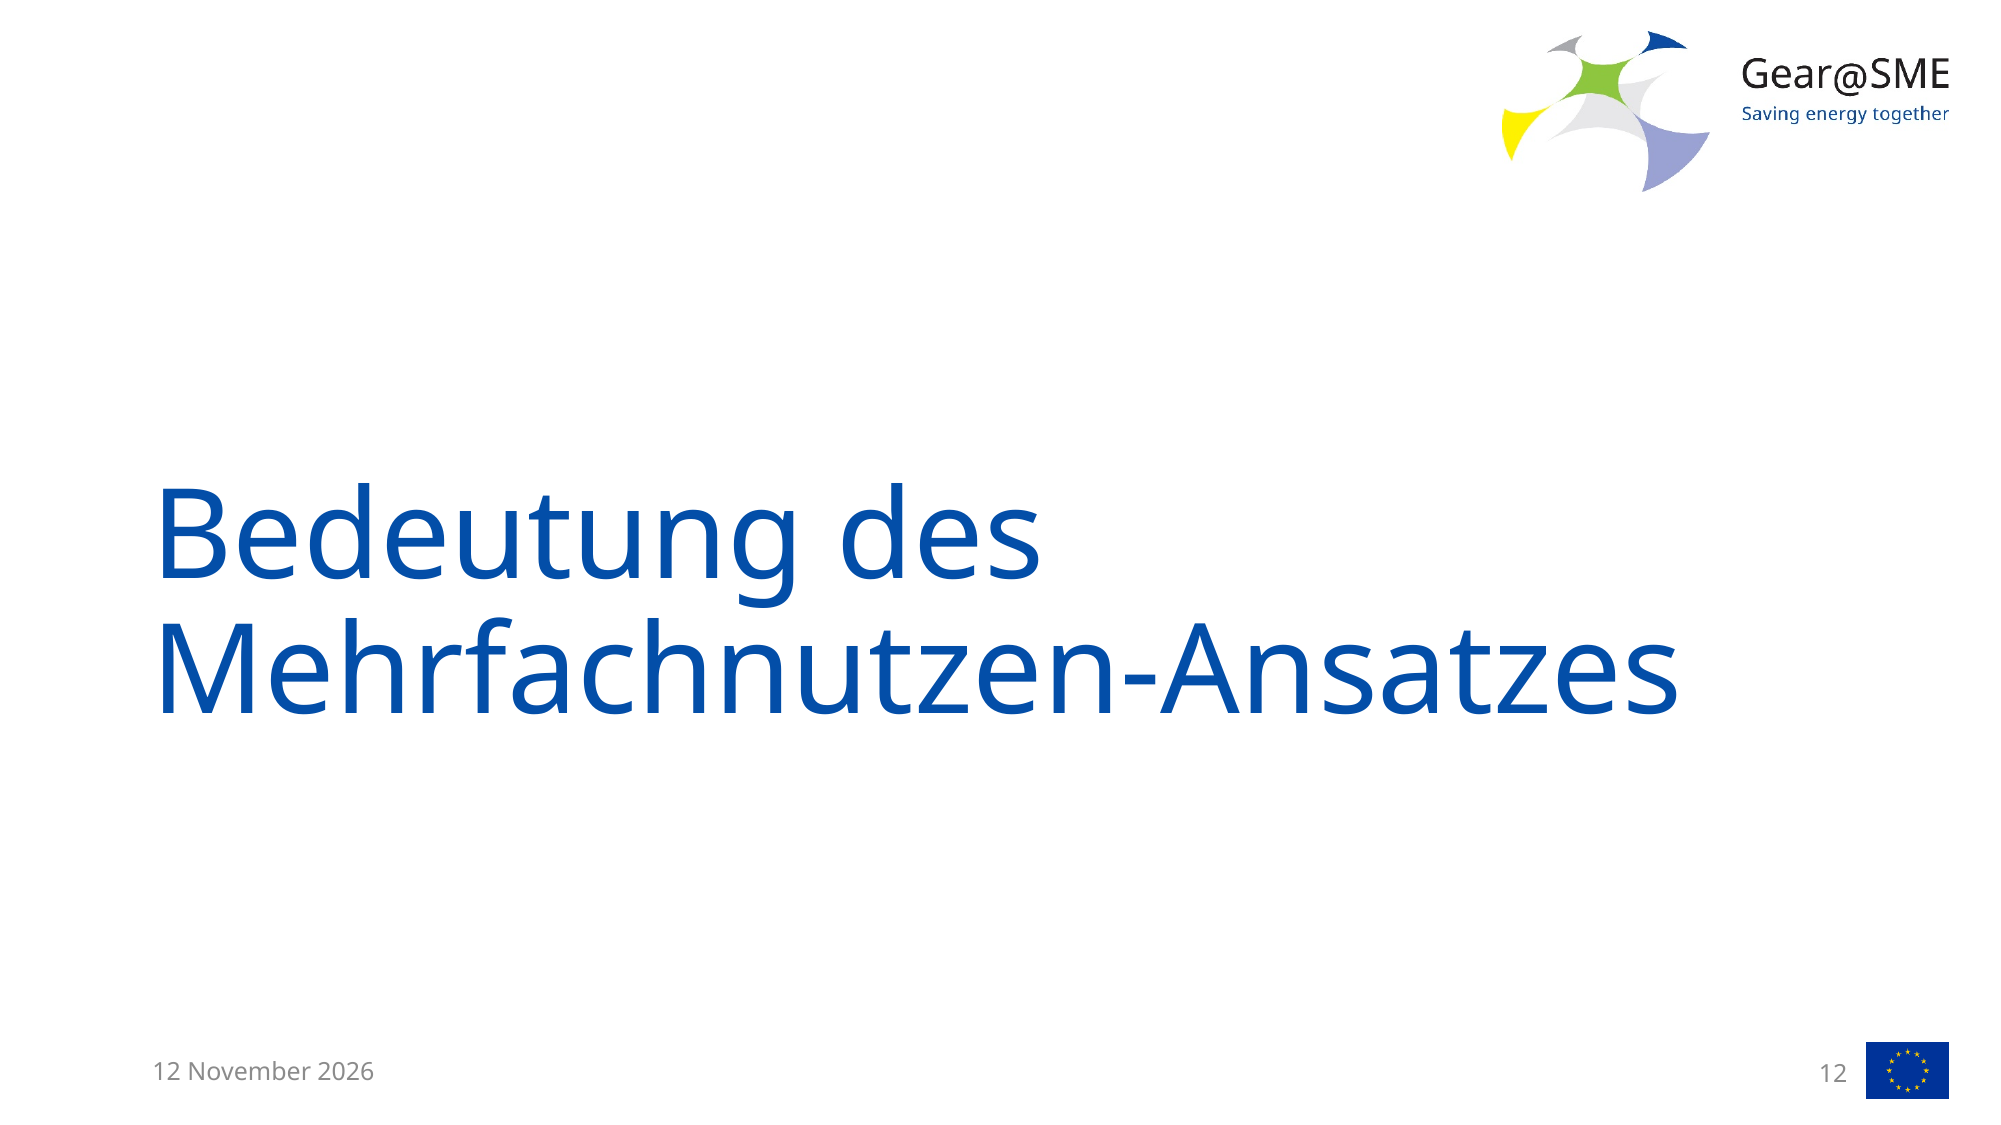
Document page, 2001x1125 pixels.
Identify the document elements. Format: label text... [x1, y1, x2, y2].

title Bedeutung des Mehrfachnutzen-Ansatzes [136, 280, 1862, 749]
picture [1866, 1042, 1949, 1099]
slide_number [137, 1042, 588, 1103]
picture [1502, 31, 1949, 192]
slide_number 12 [1412, 1044, 1863, 1104]
